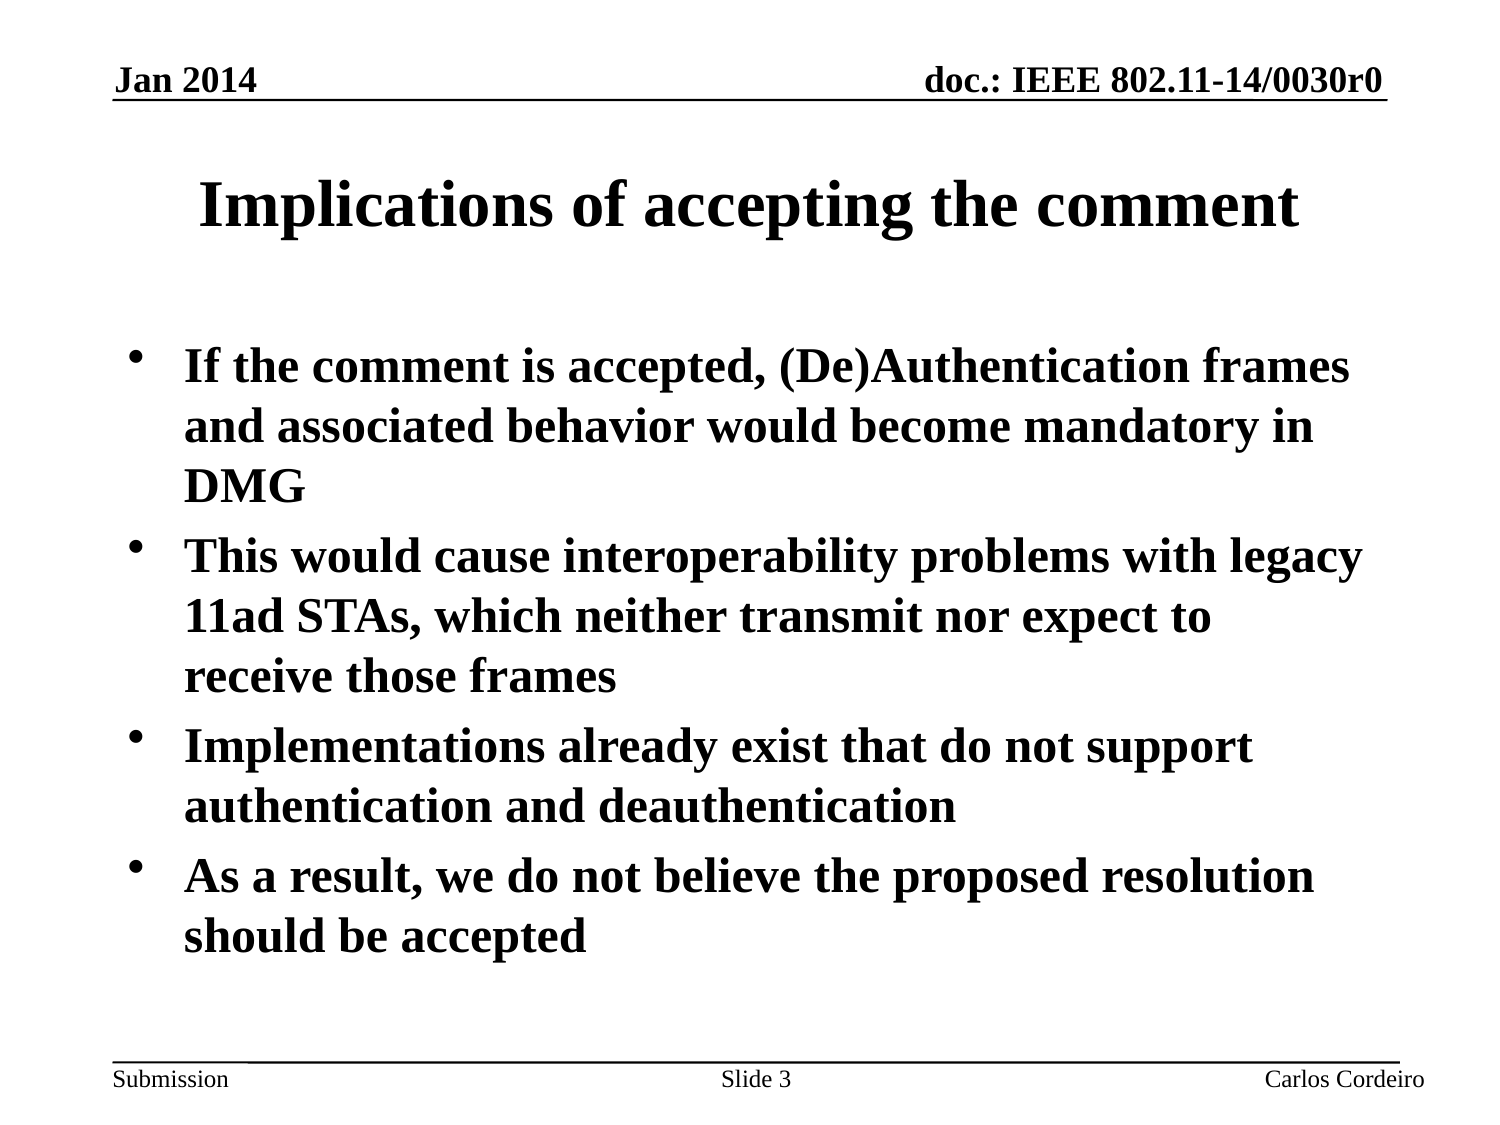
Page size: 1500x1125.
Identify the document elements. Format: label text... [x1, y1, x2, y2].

footer Carlos Cordeiro [887, 1062, 1426, 1093]
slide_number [114, 54, 259, 101]
list If the comment is accepted, (De)Authentication frames and associated behavior would become mandatory in DMG This would cause interoperability problems with legacy 11ad STAs, which neither transmit nor expect to receive those frames Implementations already exist that do not support authentication and deauthentication As a result, we do not believe the proposed resolution should be accepted [112, 324, 1388, 1000]
title Implications of accepting the comment [112, 112, 1388, 288]
slide_number Slide 3 [712, 1061, 800, 1093]
